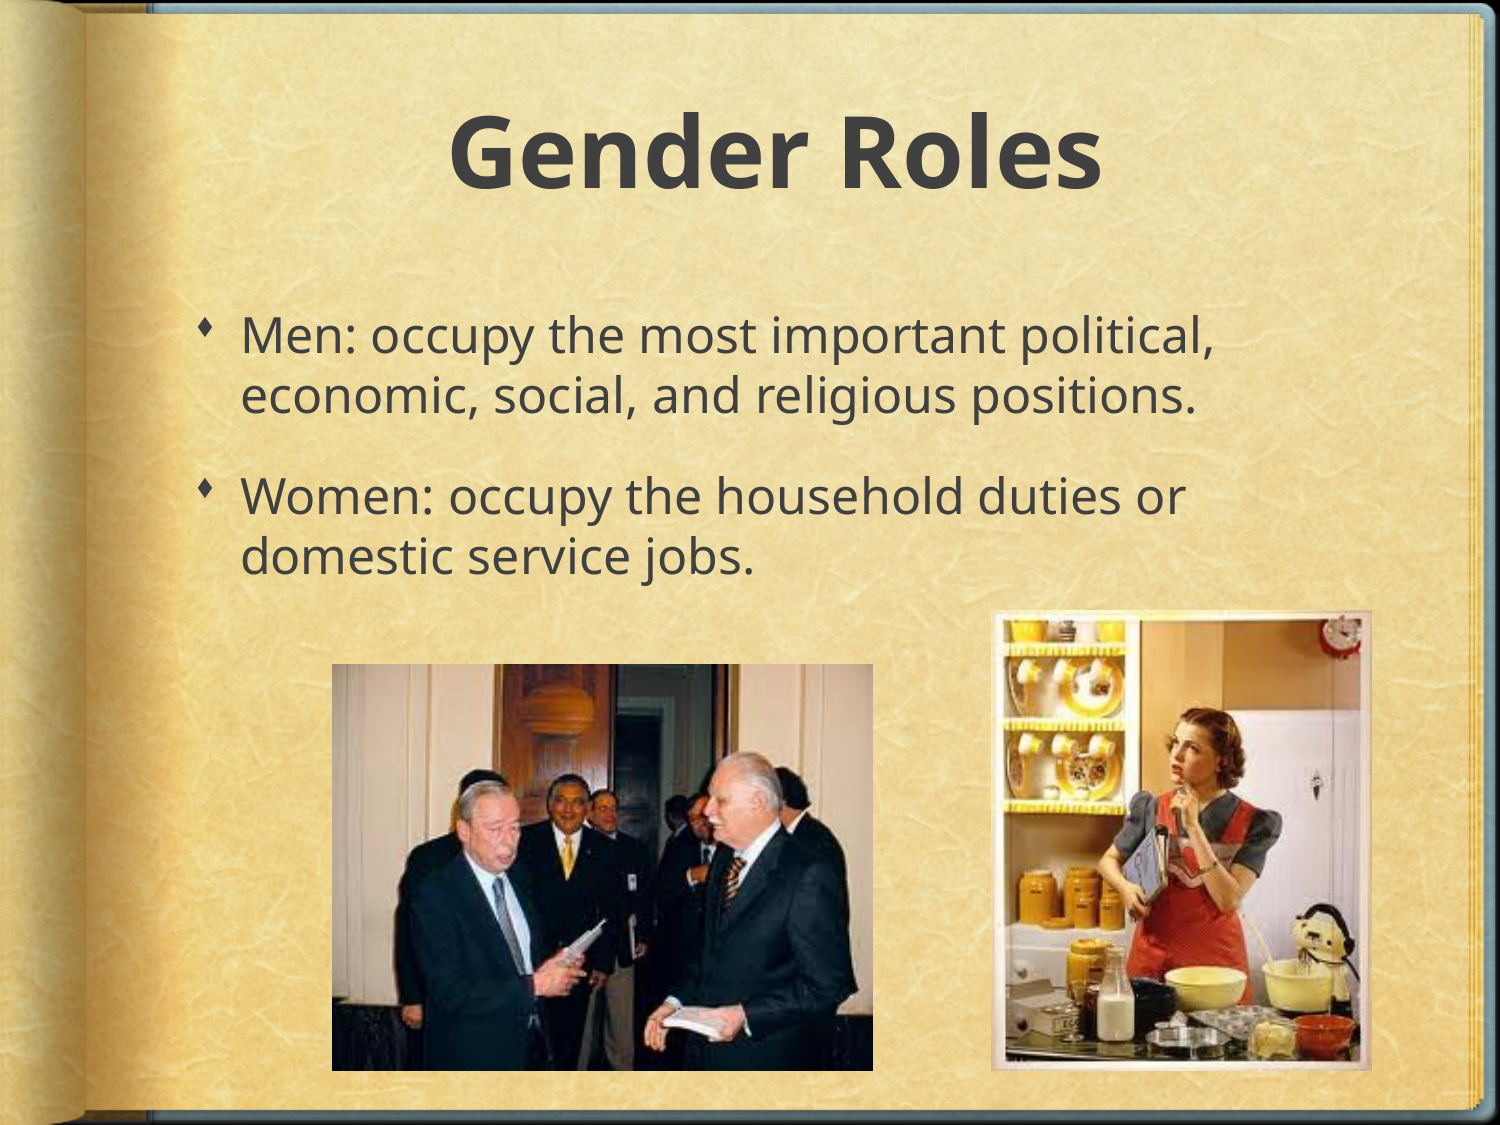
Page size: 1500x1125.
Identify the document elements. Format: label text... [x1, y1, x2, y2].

picture [0, 0, 1500, 1125]
title Gender Roles [178, 45, 1372, 265]
list Men: occupy the most important political, economic, social, and religious positions. Women: occupy the household duties or domestic service jobs. [178, 295, 1372, 1005]
